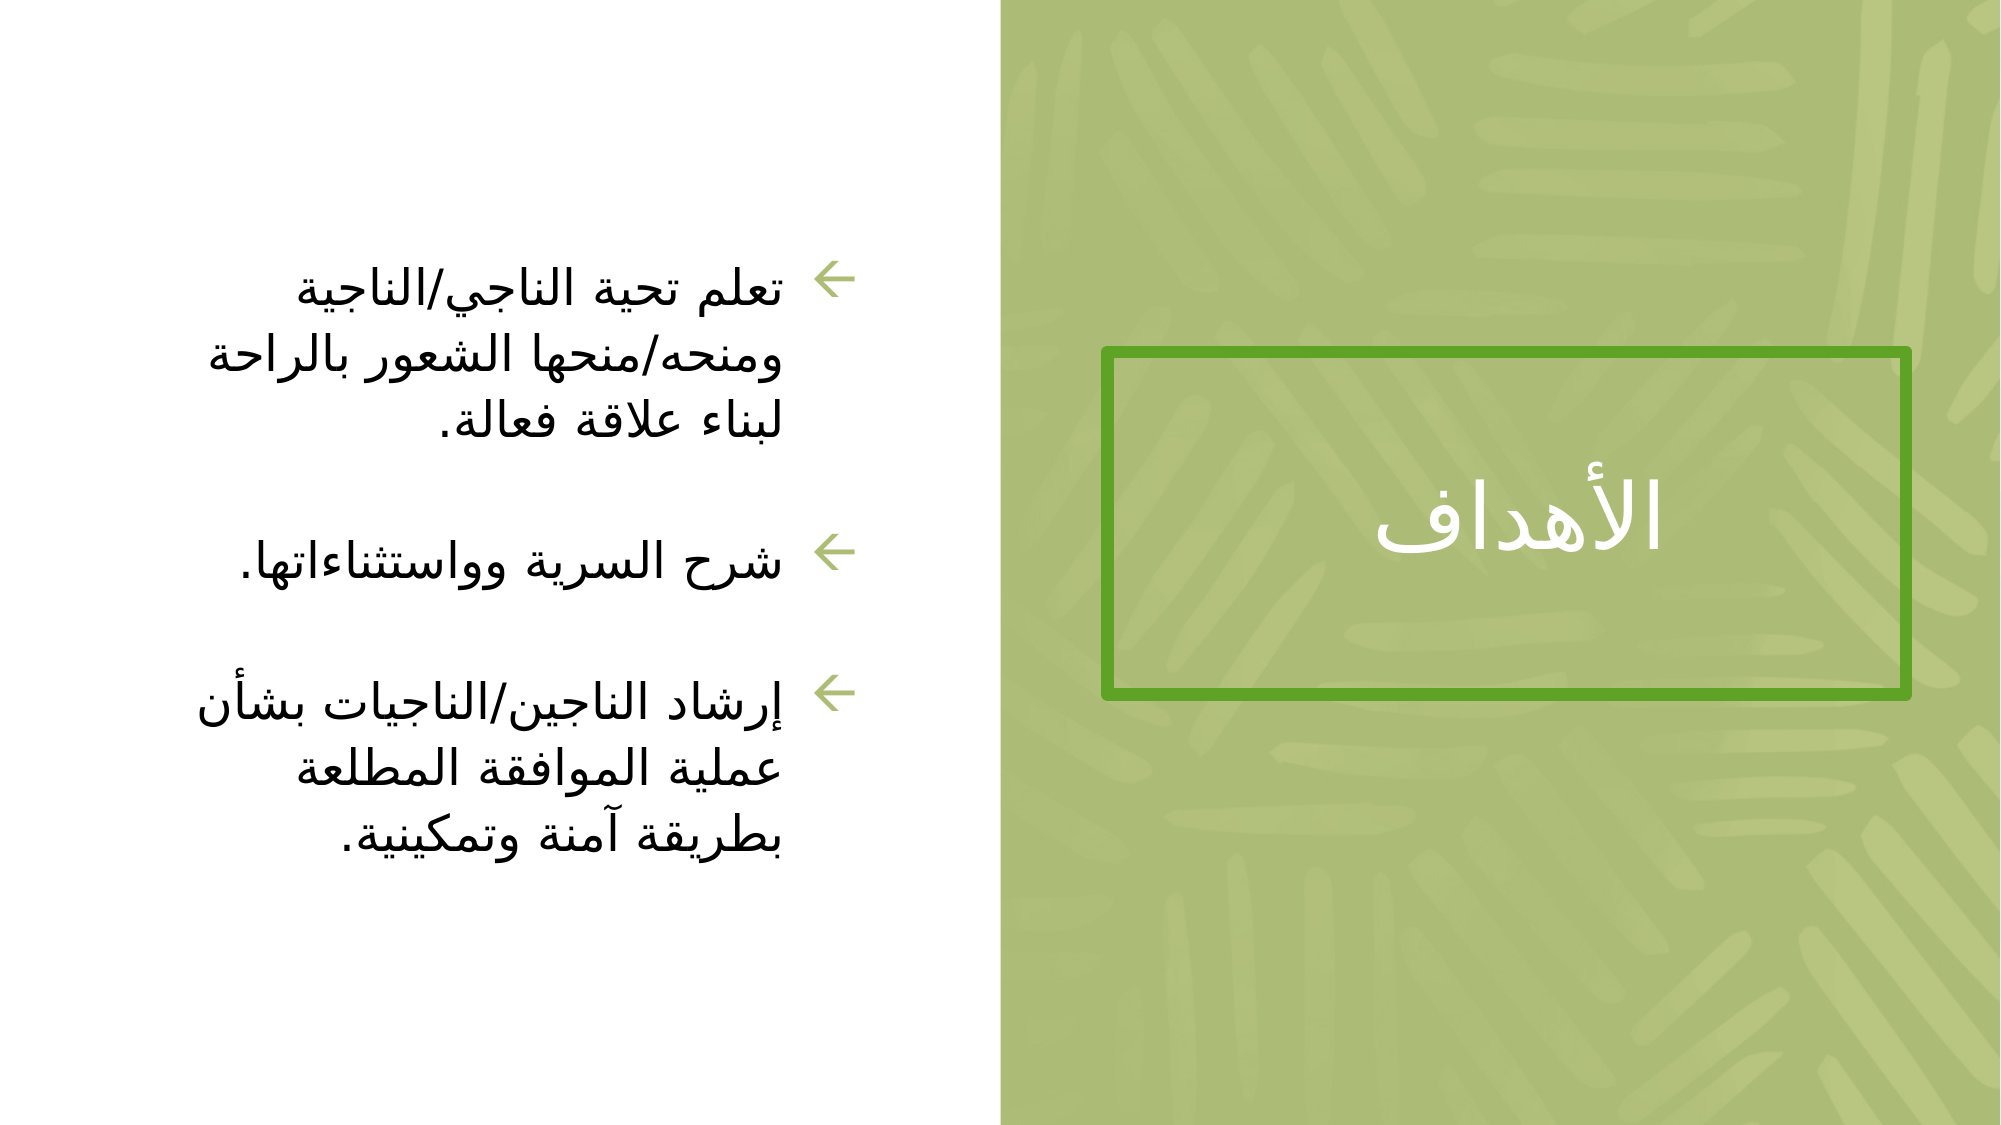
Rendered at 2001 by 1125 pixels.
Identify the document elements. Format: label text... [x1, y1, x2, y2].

list تعلم تحية الناجي/الناجية ومنحه/منحها الشعور بالراحة لبناء علاقة فعالة. شرح السرية وواستثناءاتها. إرشاد الناجين/الناجيات بشأن عملية الموافقة المطلعة بطريقة آمنة وتمكينية. [132, 140, 868, 971]
picture [0, 0, 2001, 1125]
text_box [1106, 351, 1907, 696]
